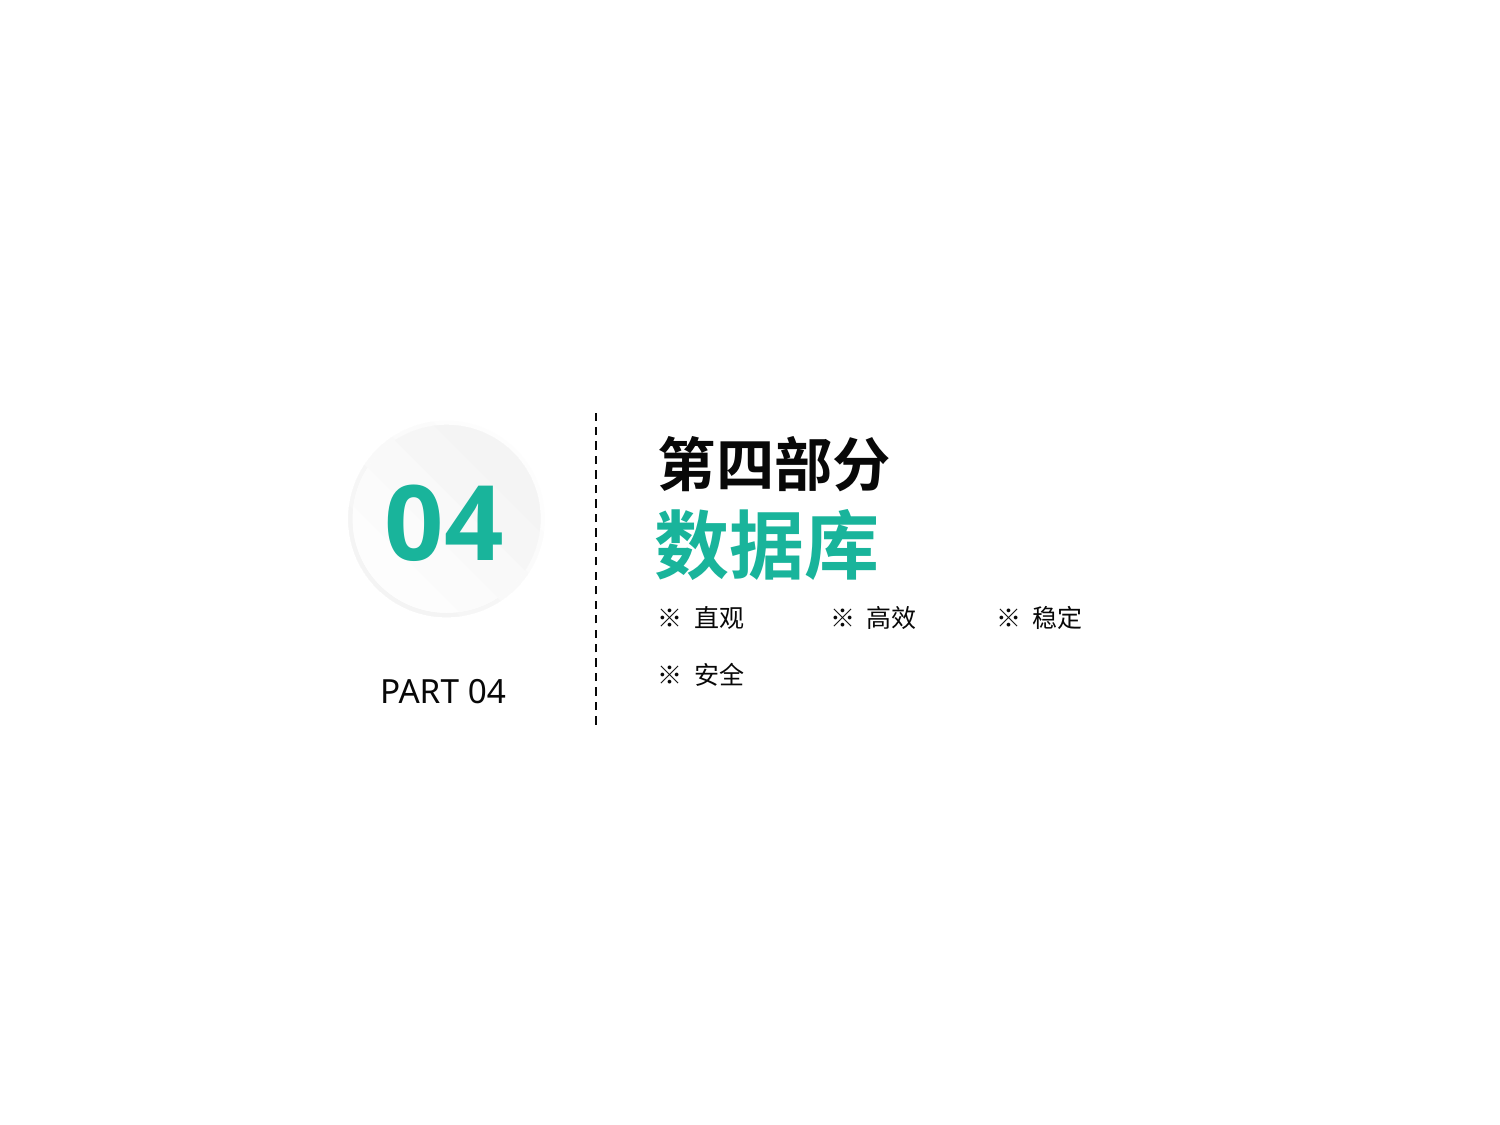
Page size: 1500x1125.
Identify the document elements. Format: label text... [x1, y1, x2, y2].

text_box ※ 安全 [647, 654, 810, 695]
text_box ※ 稳定 [986, 597, 1155, 638]
text_box ※ 高效 [820, 597, 982, 638]
text_box PART 04 [380, 670, 529, 711]
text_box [348, 420, 545, 618]
text_box 第四部分 数据库 [629, 420, 906, 596]
text_box ※ 直观 [647, 597, 817, 638]
